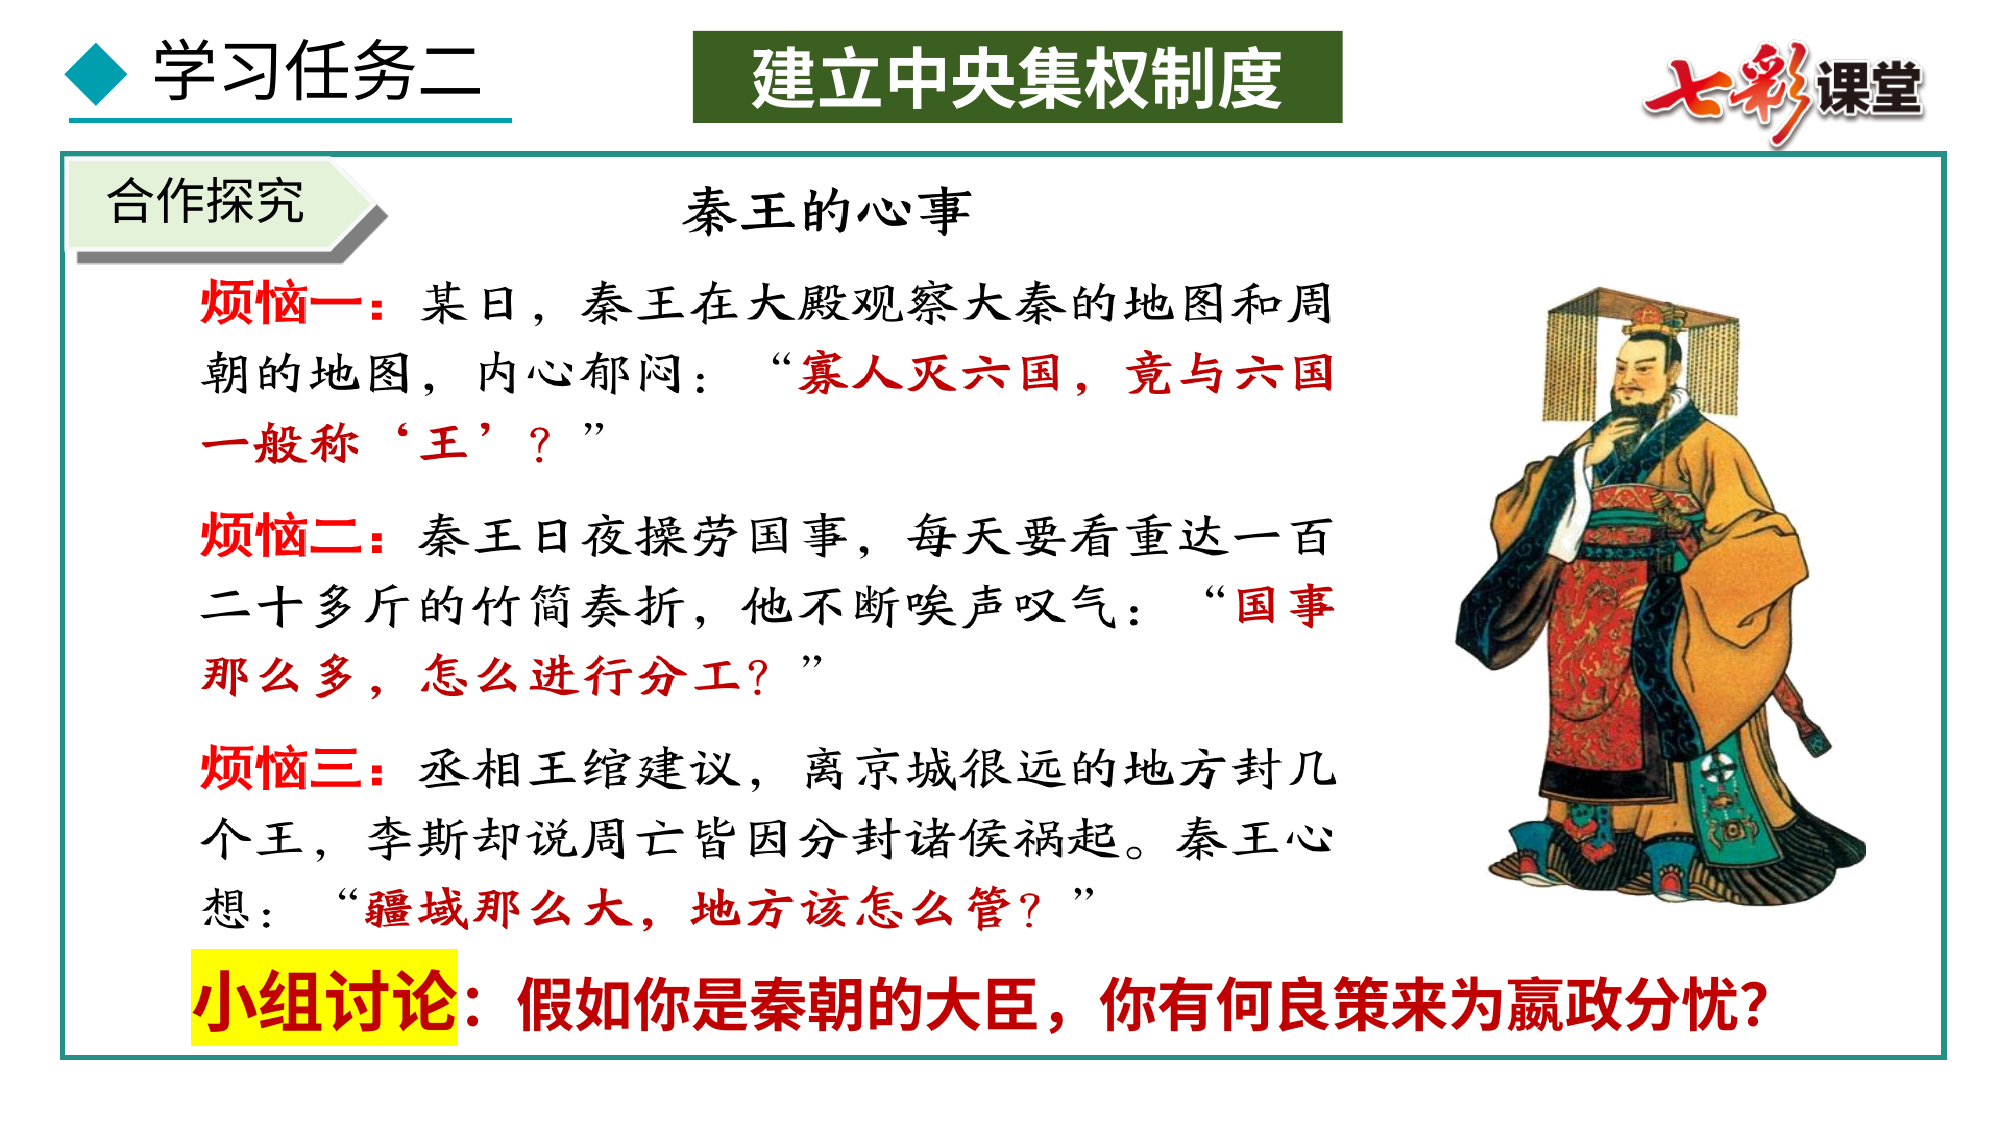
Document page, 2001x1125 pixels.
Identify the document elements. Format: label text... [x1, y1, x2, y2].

picture [184, 172, 1405, 955]
picture [1638, 35, 1932, 151]
text_box 小组讨论：假如你是秦朝的大臣，你有何良策来为嬴政分忧？ [176, 952, 1900, 1039]
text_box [66, 158, 375, 250]
text_box 建立中央集权制度 [692, 30, 1344, 124]
picture [1449, 280, 1866, 914]
